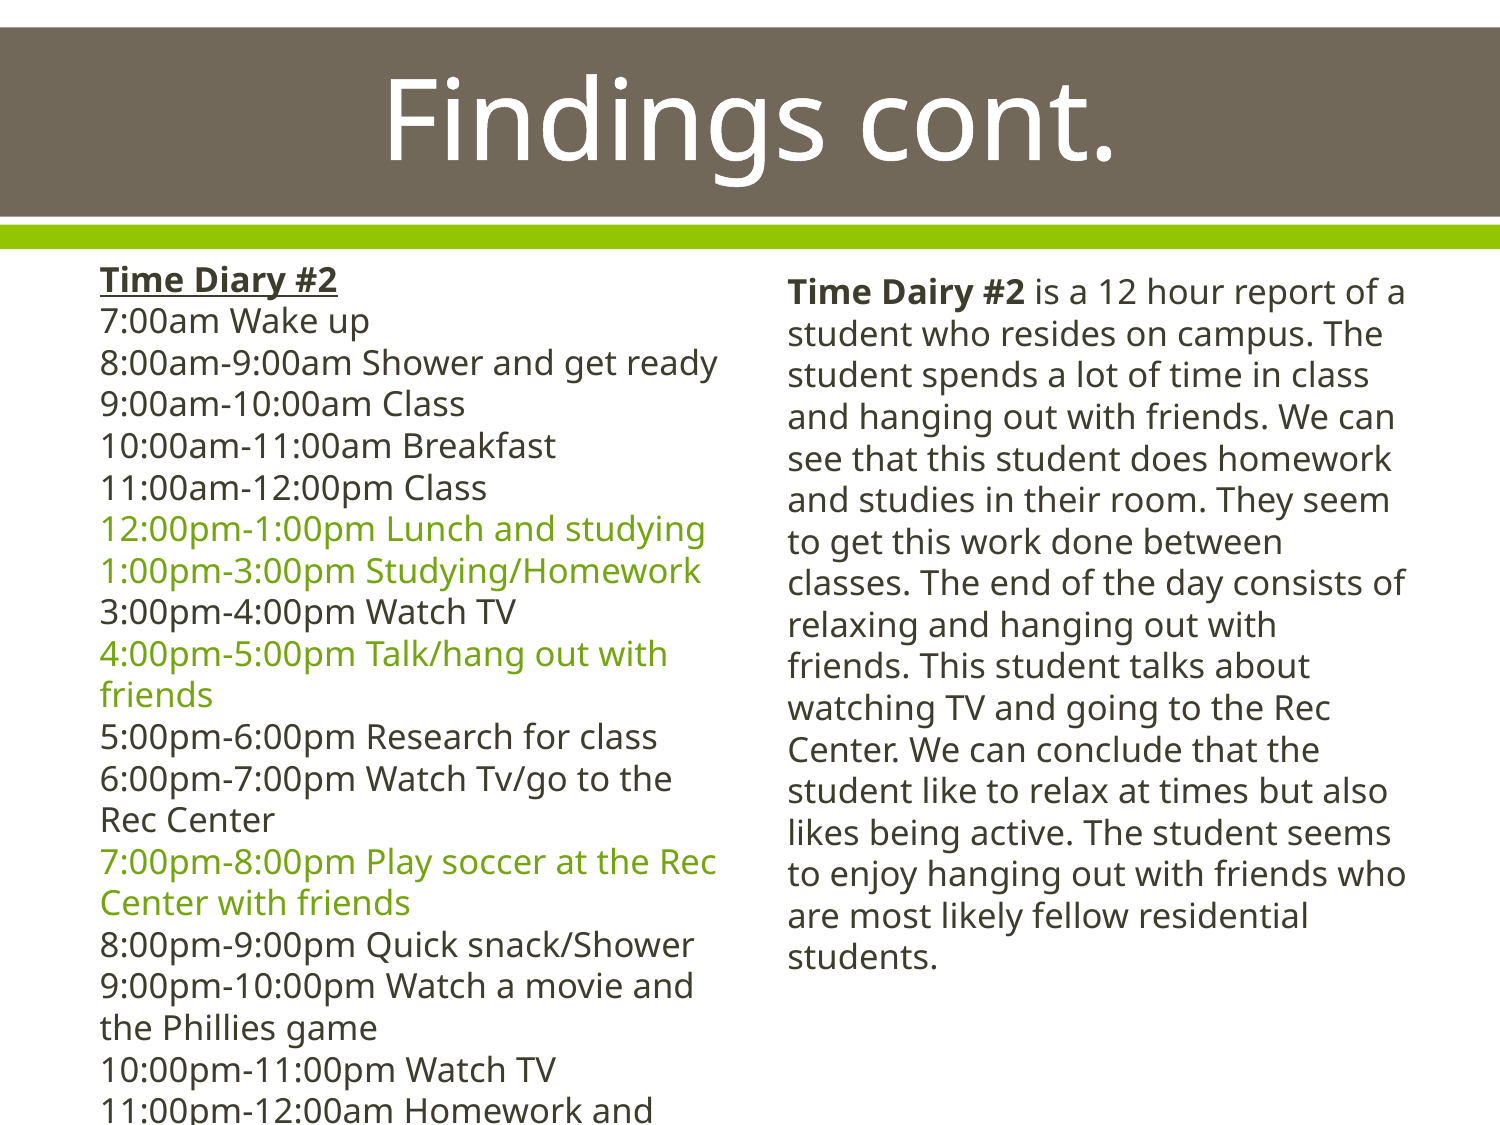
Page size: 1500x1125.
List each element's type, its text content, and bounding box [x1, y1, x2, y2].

title Findings cont. [75, 0, 1425, 230]
list Time Diary #2 7:00am Wake up 8:00am-9:00am Shower and get ready 9:00am-10:00am Class 10:00am-11:00am Breakfast 11:00am-12:00pm Class 12:00pm-1:00pm Lunch and studying 1:00pm-3:00pm Studying/Homework 3:00pm-4:00pm Watch TV 4:00pm-5:00pm Talk/hang out with friends 5:00pm-6:00pm Research for class 6:00pm-7:00pm Watch Tv/go to the Rec Center 7:00pm-8:00pm Play soccer at the Rec Center with friends 8:00pm-9:00pm Quick snack/Shower 9:00pm-10:00pm Watch a movie and the Phillies game 10:00pm-11:00pm Watch TV 11:00pm-12:00am Homework and sleep﻿ [75, 249, 738, 1125]
list Time Dairy #2 is a 12 hour report of a student who resides on campus. The student spends a lot of time in class and hanging out with friends. We can see that this student does homework and studies in their room. They seem to get this work done between classes. The end of the day consists of relaxing and hanging out with friends. This student talks about watching TV and going to the Rec Center. We can conclude that the student like to relax at times but also likes being active. The student seems to enjoy hanging out with friends who are most likely fellow residential students. [762, 262, 1425, 1005]
